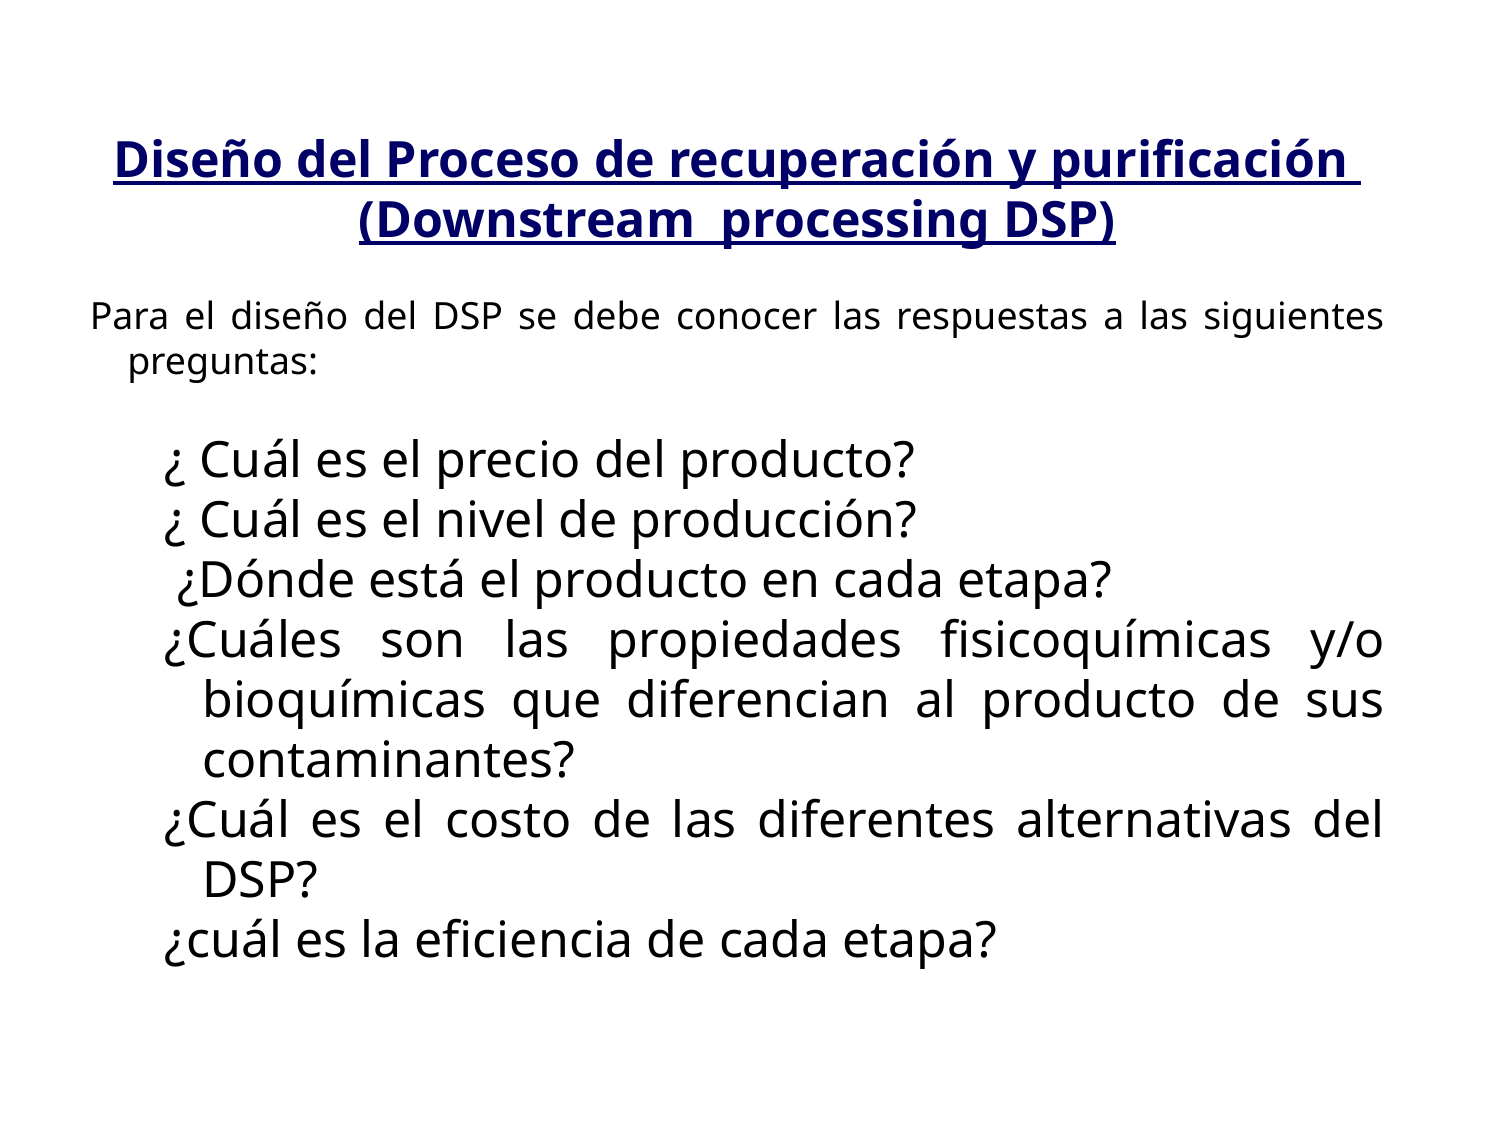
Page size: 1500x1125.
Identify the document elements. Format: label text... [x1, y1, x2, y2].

text_box Diseño del Proceso de recuperación y purificación (Downstream processing DSP) Para el diseño del DSP se debe conocer las respuestas a las siguientes preguntas: ¿ Cuál es el precio del producto? ¿ Cuál es el nivel de producción? ¿Dónde está el producto en cada etapa? ¿Cuáles son las propiedades fisicoquímicas y/o bioquímicas que diferencian al producto de sus contaminantes? ¿Cuál es el costo de las diferentes alternativas del DSP? ¿cuál es la eficiencia de cada etapa? [37, 74, 1400, 1035]
